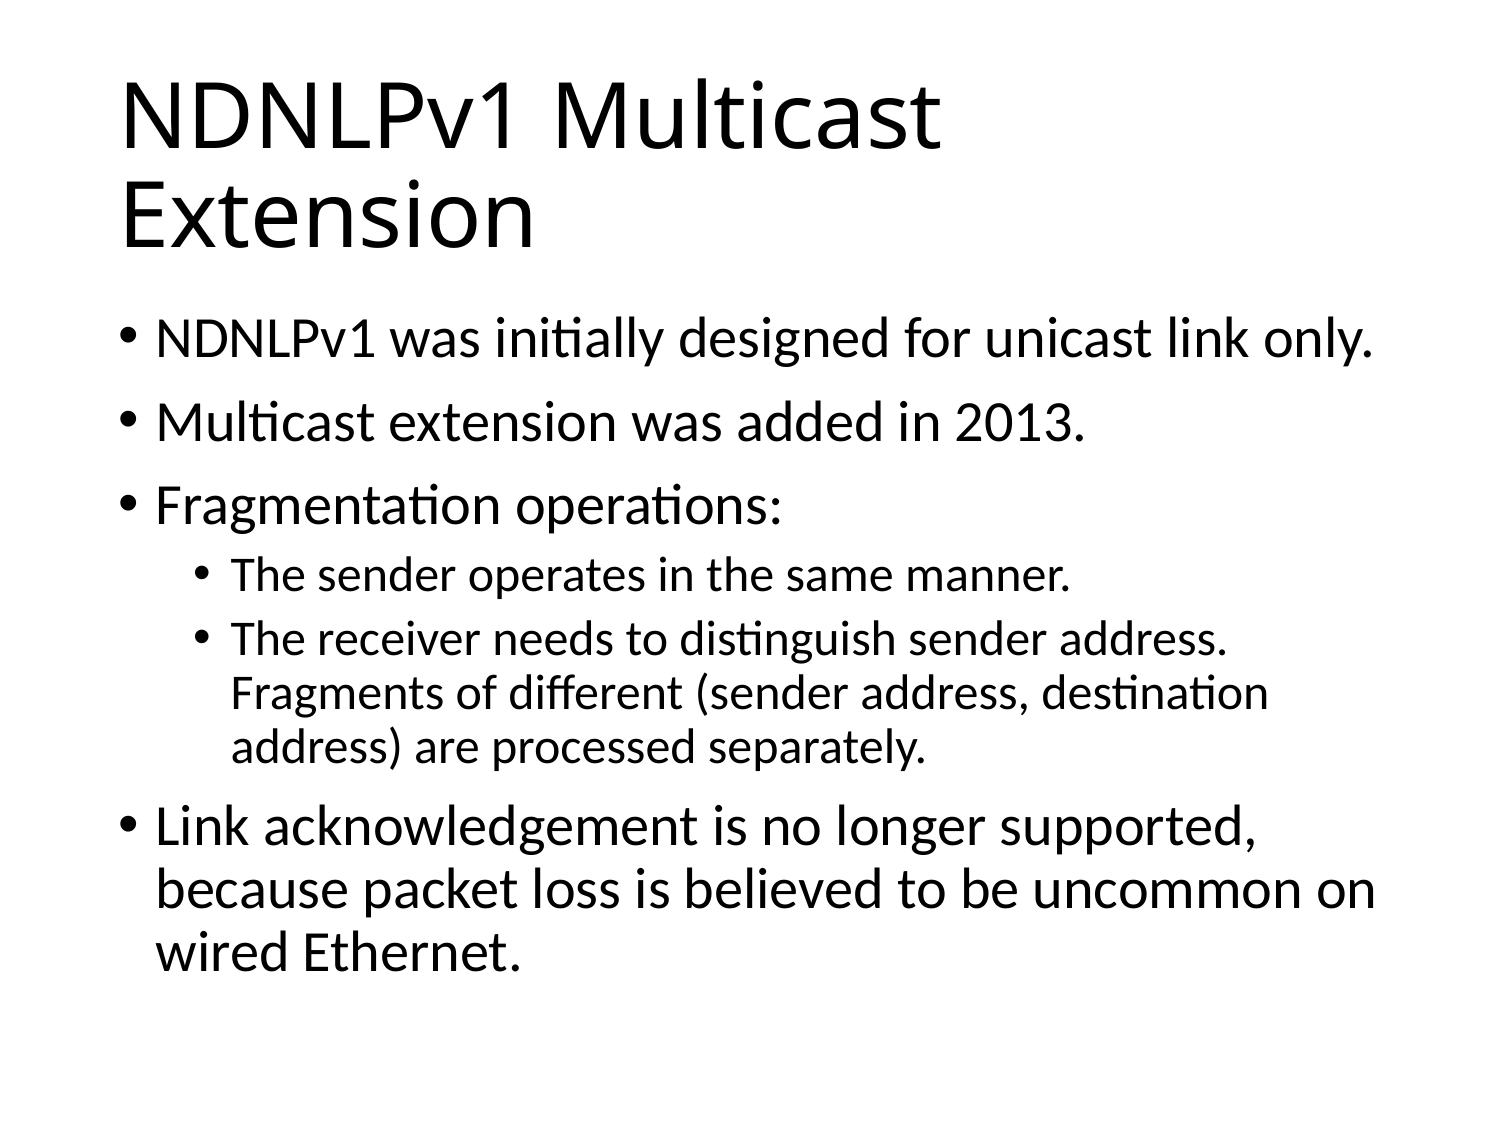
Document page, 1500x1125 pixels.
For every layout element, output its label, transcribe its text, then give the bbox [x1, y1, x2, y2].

title NDNLPv1 Multicast Extension [103, 59, 1397, 278]
list NDNLPv1 was initially designed for unicast link only. Multicast extension was added in 2013. Fragmentation operations: The sender operates in the same manner. The receiver needs to distinguish sender address. Fragments of different (sender address, destination address) are processed separately. Link acknowledgement is no longer supported, because packet loss is believed to be uncommon on wired Ethernet. [103, 299, 1397, 1014]
